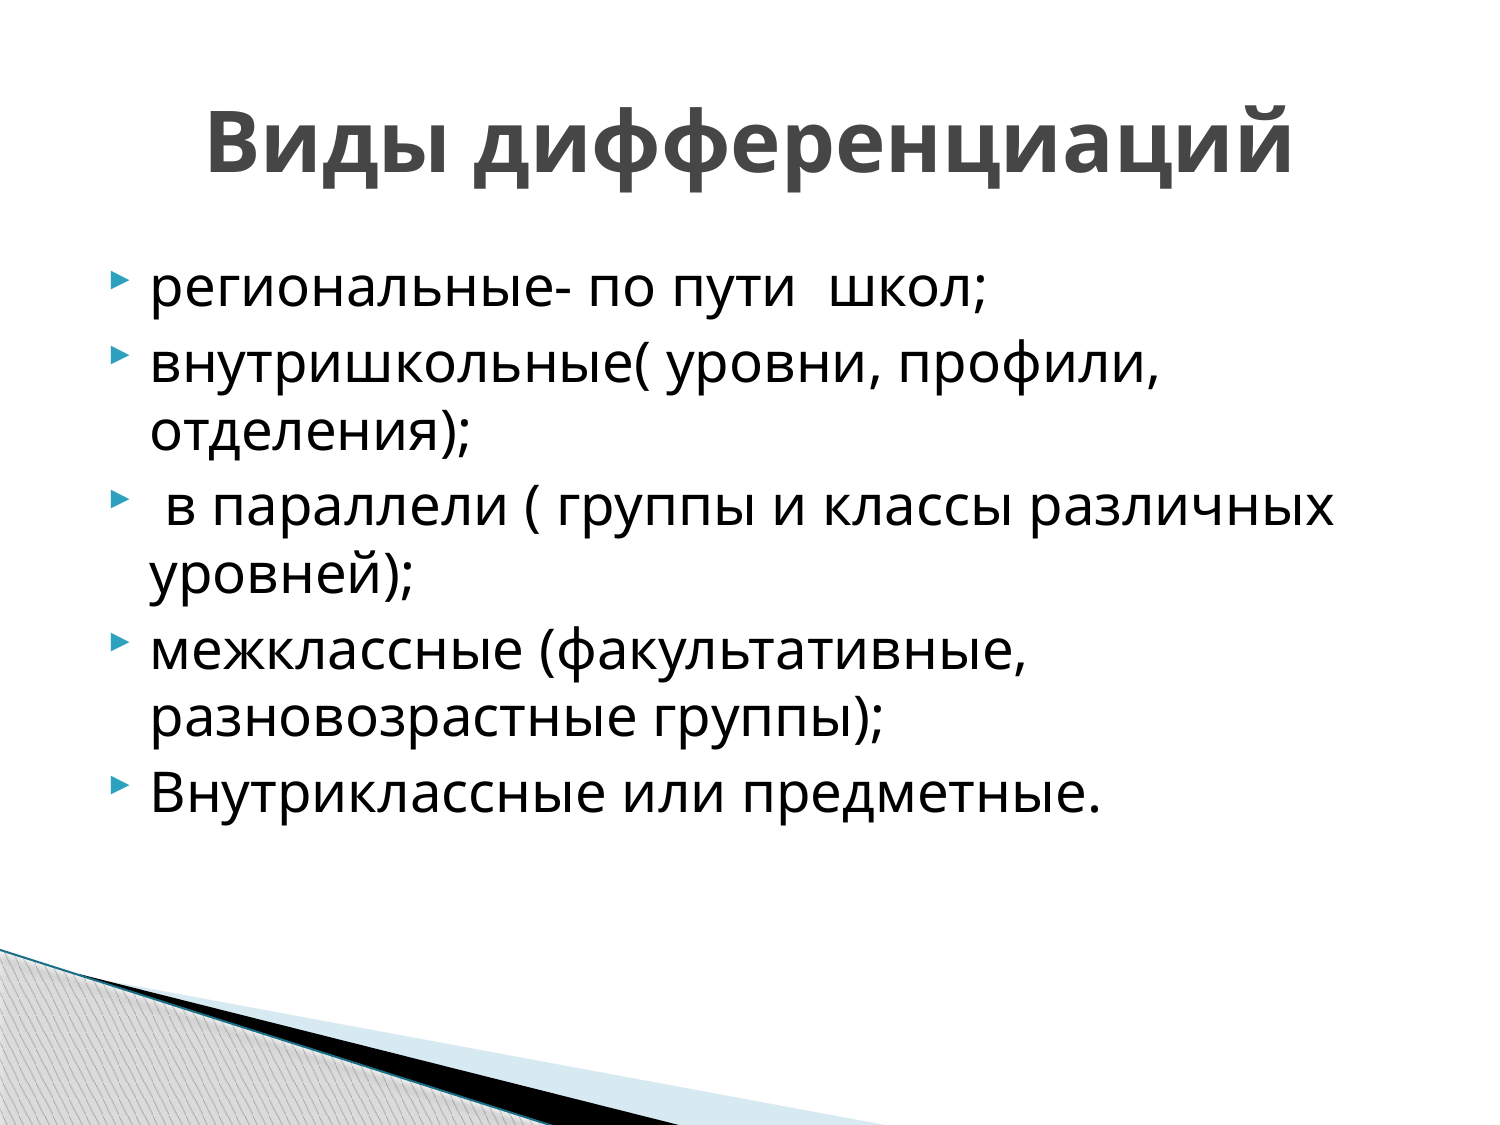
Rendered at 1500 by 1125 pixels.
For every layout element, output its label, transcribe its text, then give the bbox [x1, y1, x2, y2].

list региональные- по пути школ; внутришкольные( уровни, профили, отделения); в параллели ( группы и классы различных уровней); межклассные (факультативные, разновозрастные группы); Внутриклассные или предметные. [75, 243, 1425, 986]
title Виды дифференциаций [75, 45, 1425, 233]
